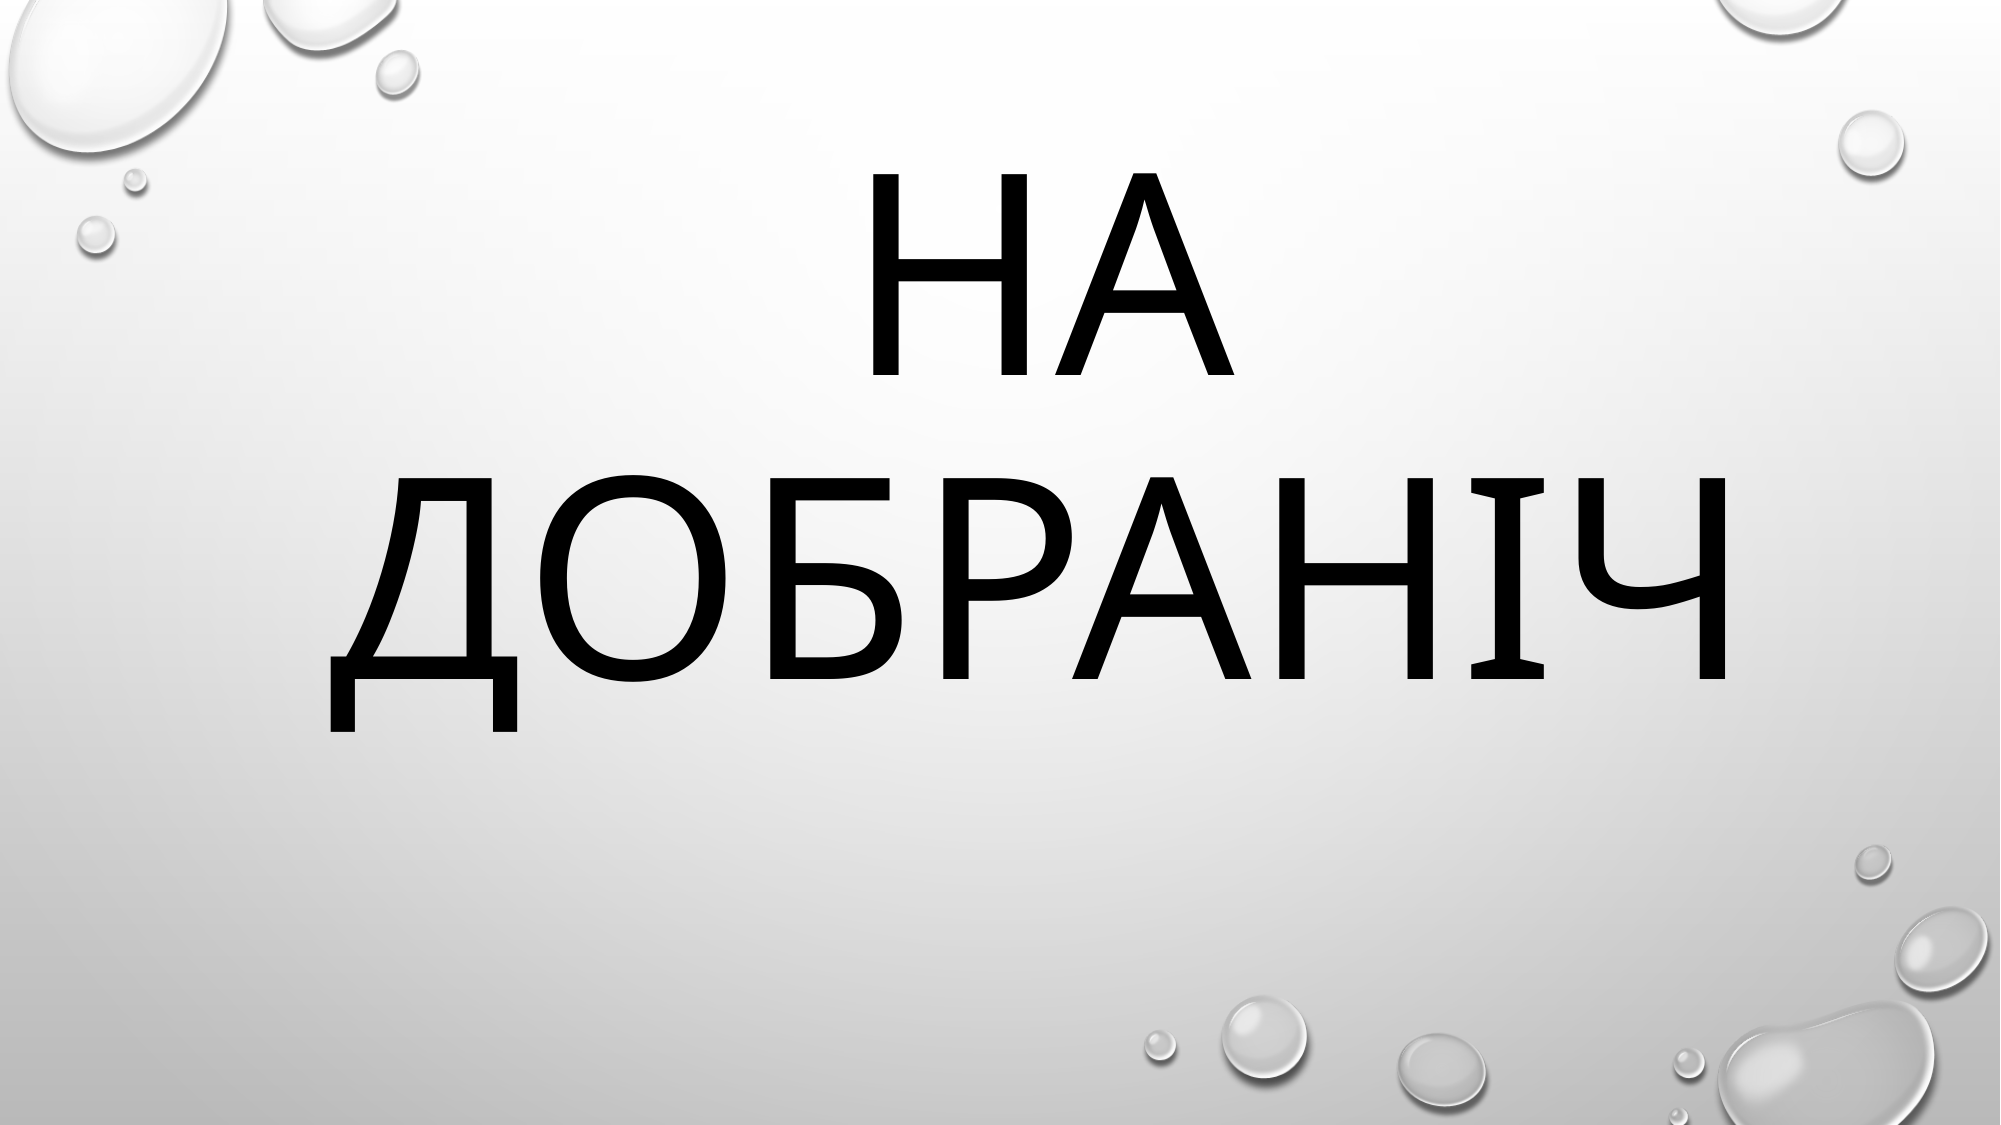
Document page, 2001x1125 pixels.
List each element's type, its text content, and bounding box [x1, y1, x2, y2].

picture [0, 0, 2000, 1125]
title На добраніч [149, 135, 1933, 748]
